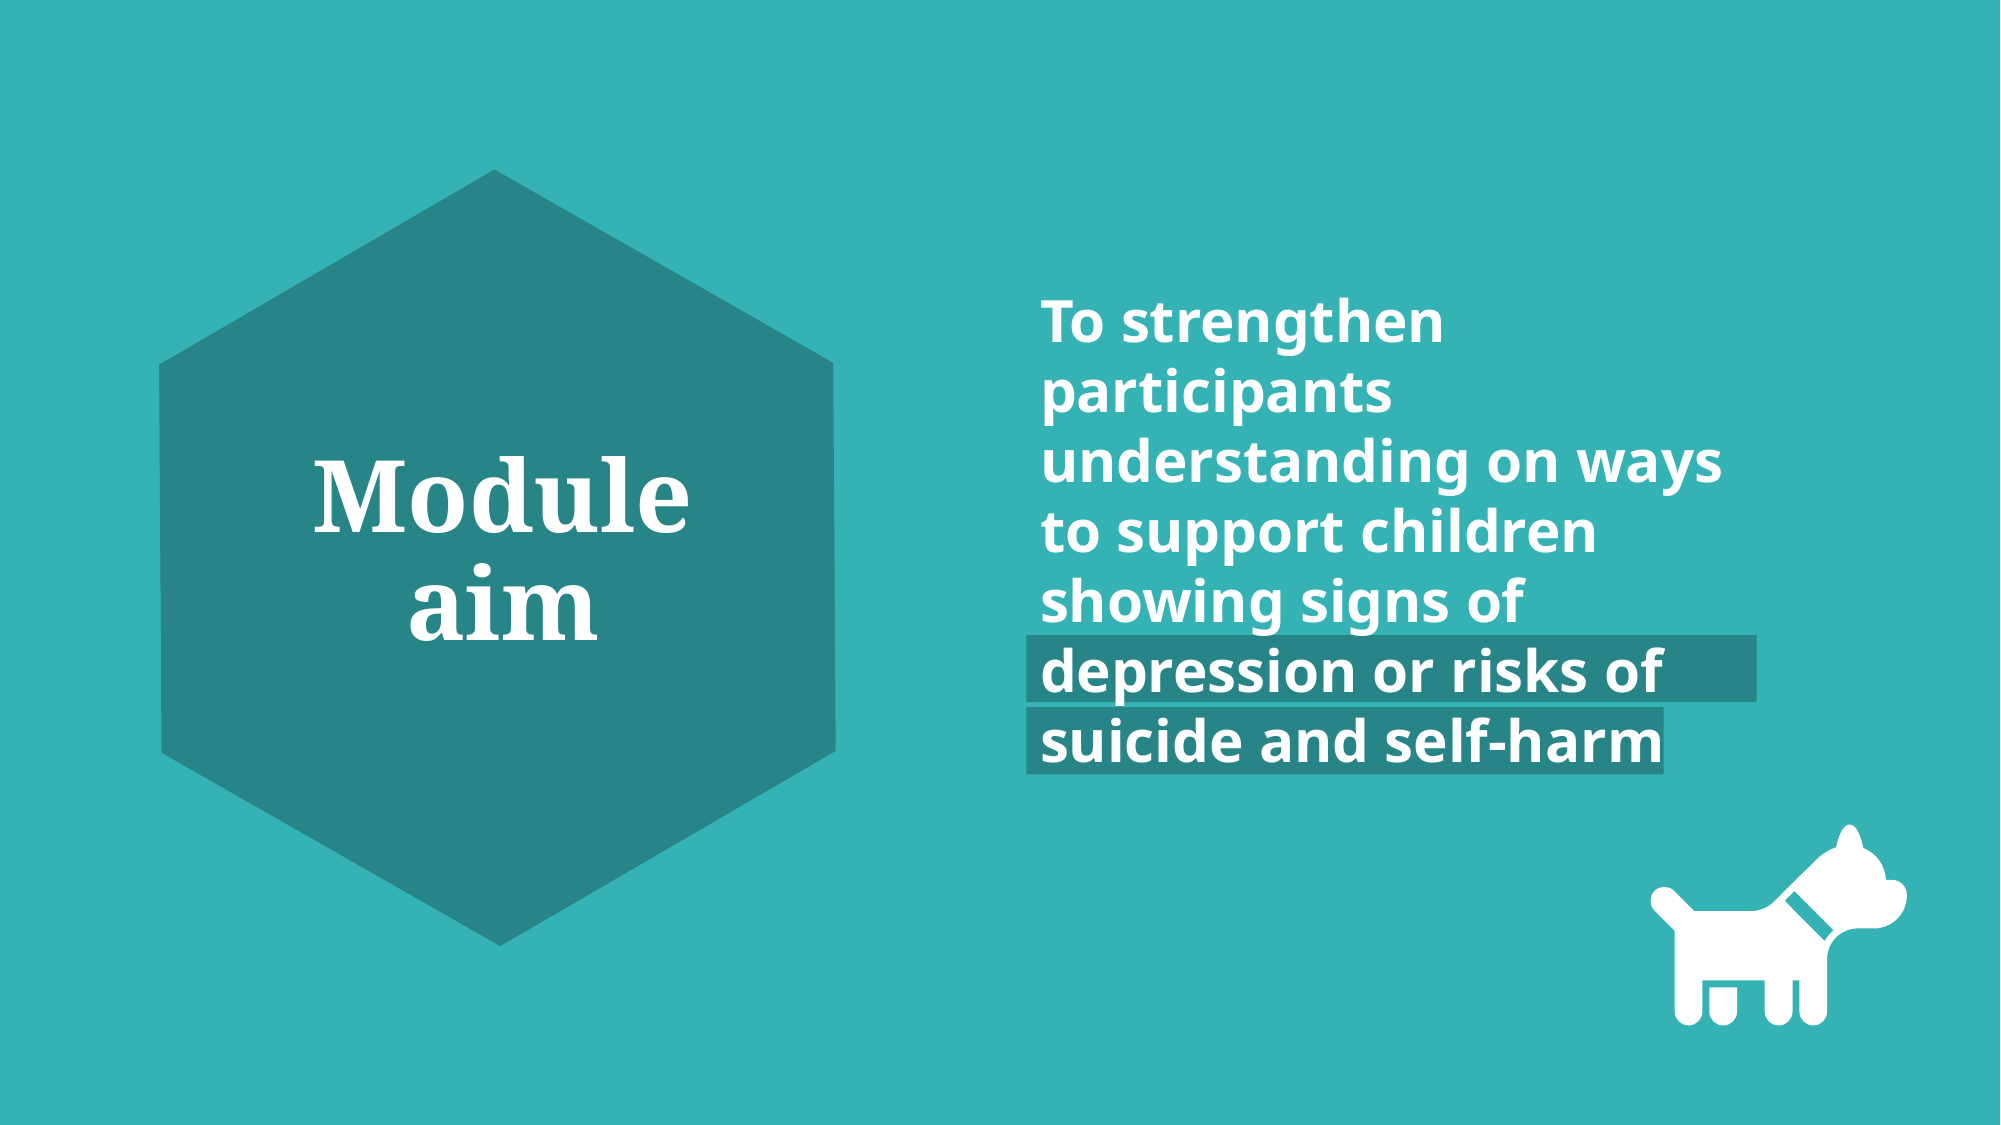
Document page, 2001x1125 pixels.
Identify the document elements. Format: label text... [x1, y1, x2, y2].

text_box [1650, 824, 1908, 1026]
title Module aim [272, 508, 734, 601]
text_box To strengthen participants understanding on ways to support children showing signs of depression or risks of suicide and self-harm [1025, 276, 1757, 782]
